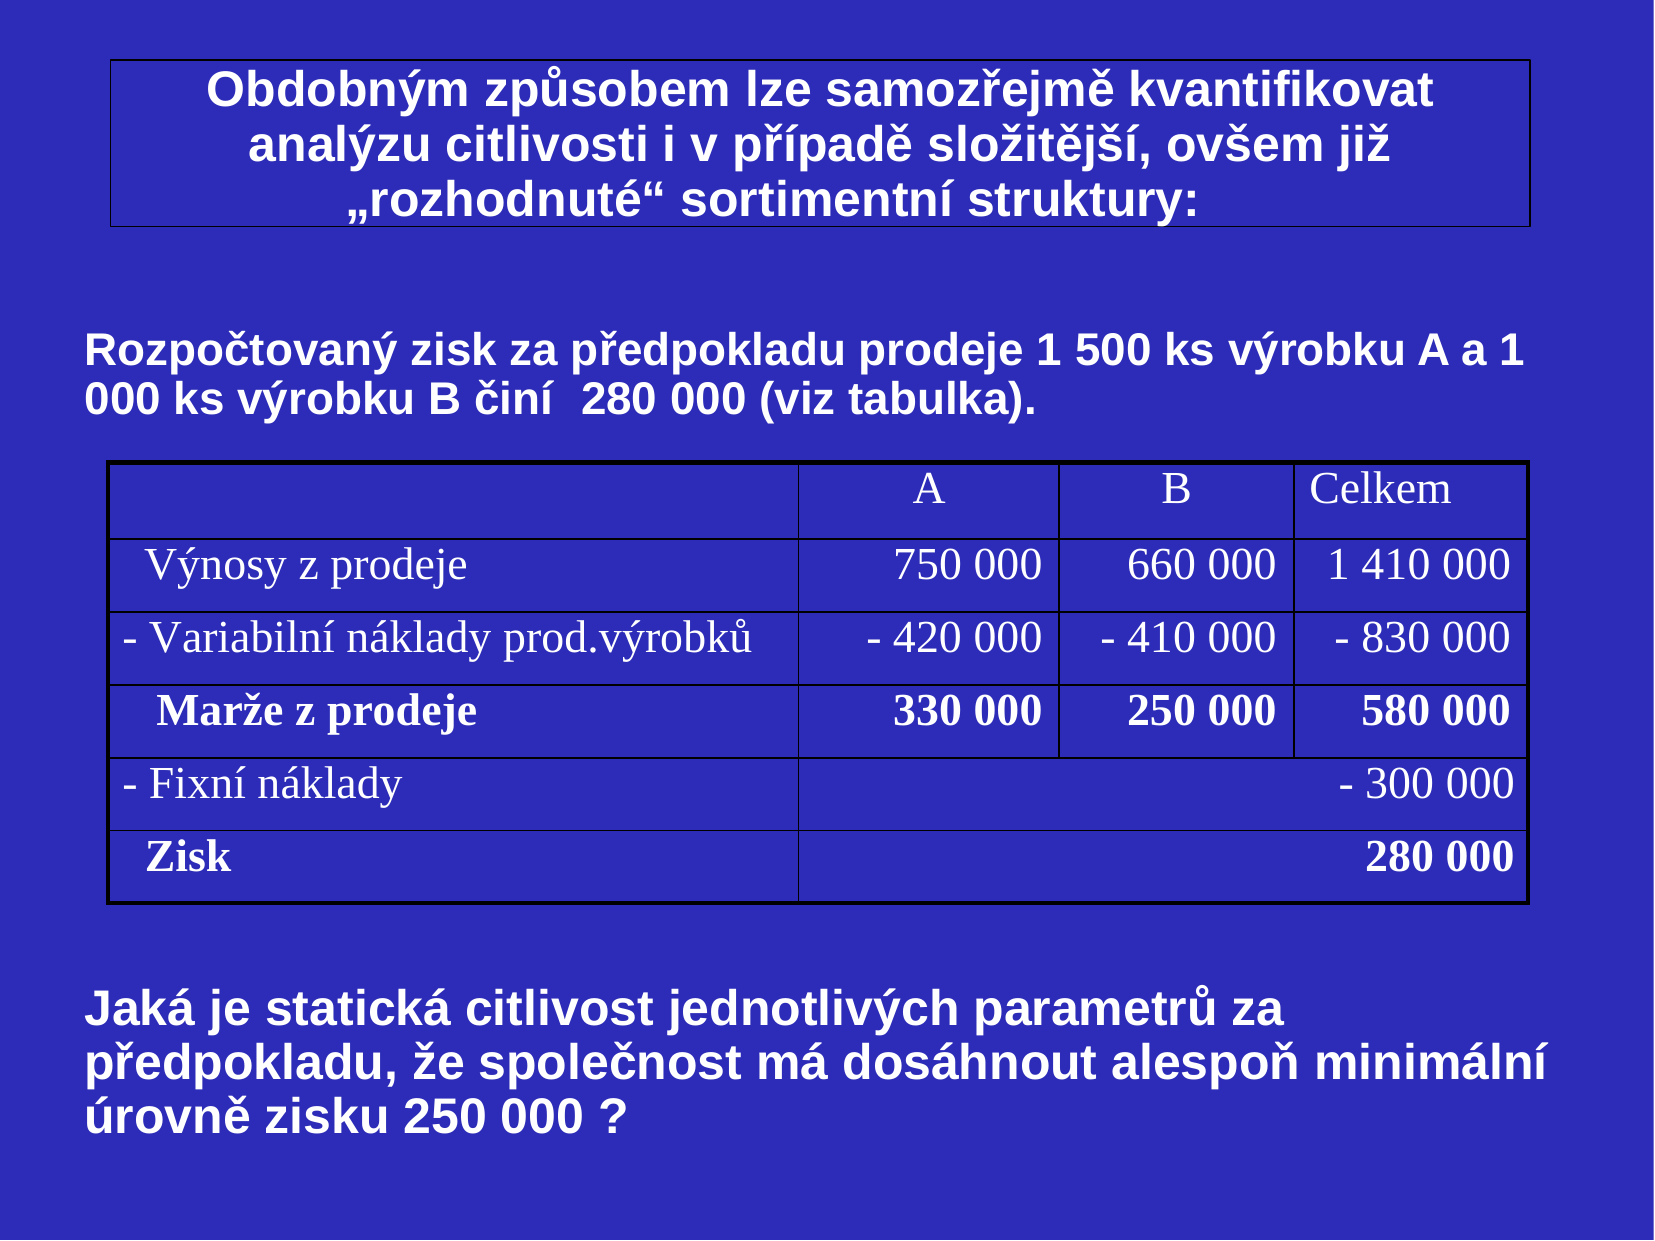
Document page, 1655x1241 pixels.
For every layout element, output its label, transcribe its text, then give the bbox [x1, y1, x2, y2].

table_cell 280 000 [799, 831, 1526, 901]
table_header B [1060, 465, 1293, 538]
table_cell Zisk [110, 831, 798, 901]
text_box Rozpočtovaný zisk za předpokladu prodeje 1 500 ks výrobku A a 1 000 ks výrobku B činí 280 000 (viz tabulka). [82, 325, 1530, 425]
table_cell 750 000 [799, 540, 1058, 611]
table_cell 330 000 [799, 686, 1058, 757]
table_cell 1 410 000 [1295, 540, 1526, 611]
table_cell Výnosy z prodeje [110, 540, 798, 611]
table_cell 660 000 [1060, 540, 1293, 611]
table_cell - Fixní náklady [110, 759, 798, 830]
table_header Celkem [1295, 465, 1526, 538]
table_cell - Variabilní náklady prod.výrobků [110, 613, 798, 684]
table_cell - 830 000 [1295, 613, 1526, 684]
text_box Obdobným způsobem lze samozřejmě kvantifikovat analýzu citlivosti i v případě složitější, ovšem již „rozhodnuté“ sortimentní struktury: [110, 60, 1530, 227]
table_cell 580 000 [1295, 686, 1526, 757]
table_header A [799, 465, 1058, 538]
table_cell - 420 000 [799, 613, 1058, 684]
table_cell 250 000 [1060, 686, 1293, 757]
table_header [110, 465, 798, 538]
text_box Jaká je statická citlivost jednotlivých parametrů za předpokladu, že společnost má dosáhnout alespoň minimální úrovně zisku 250 000 ? [82, 981, 1550, 1144]
table_cell Marže z prodeje [110, 686, 798, 757]
table_cell - 300 000 [799, 759, 1526, 830]
table_cell - 410 000 [1060, 613, 1293, 684]
